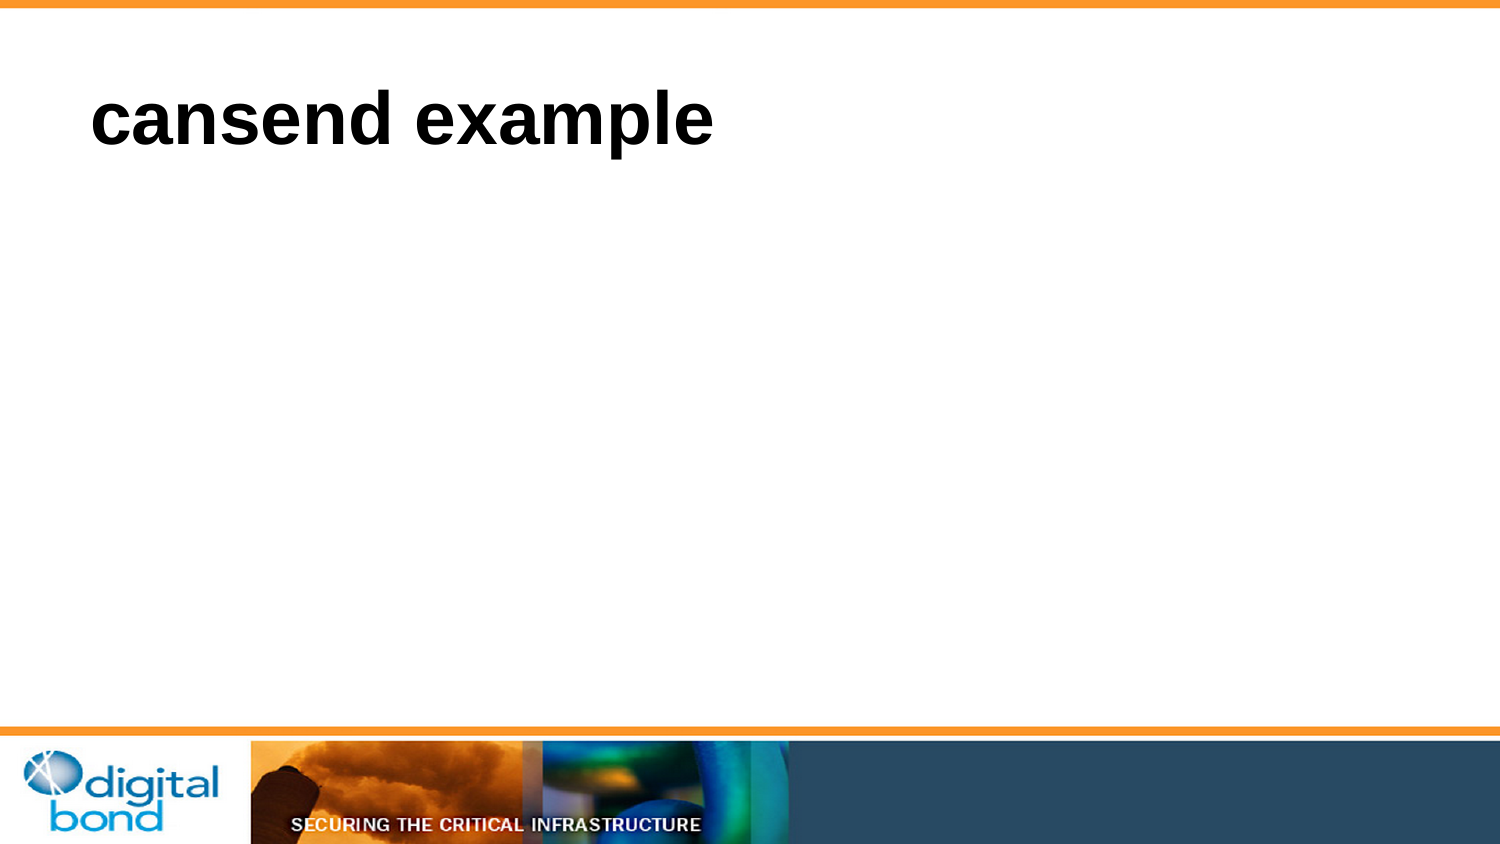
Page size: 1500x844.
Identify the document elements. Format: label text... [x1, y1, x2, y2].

title cansend example [75, 33, 1425, 175]
picture [0, 0, 1500, 844]
